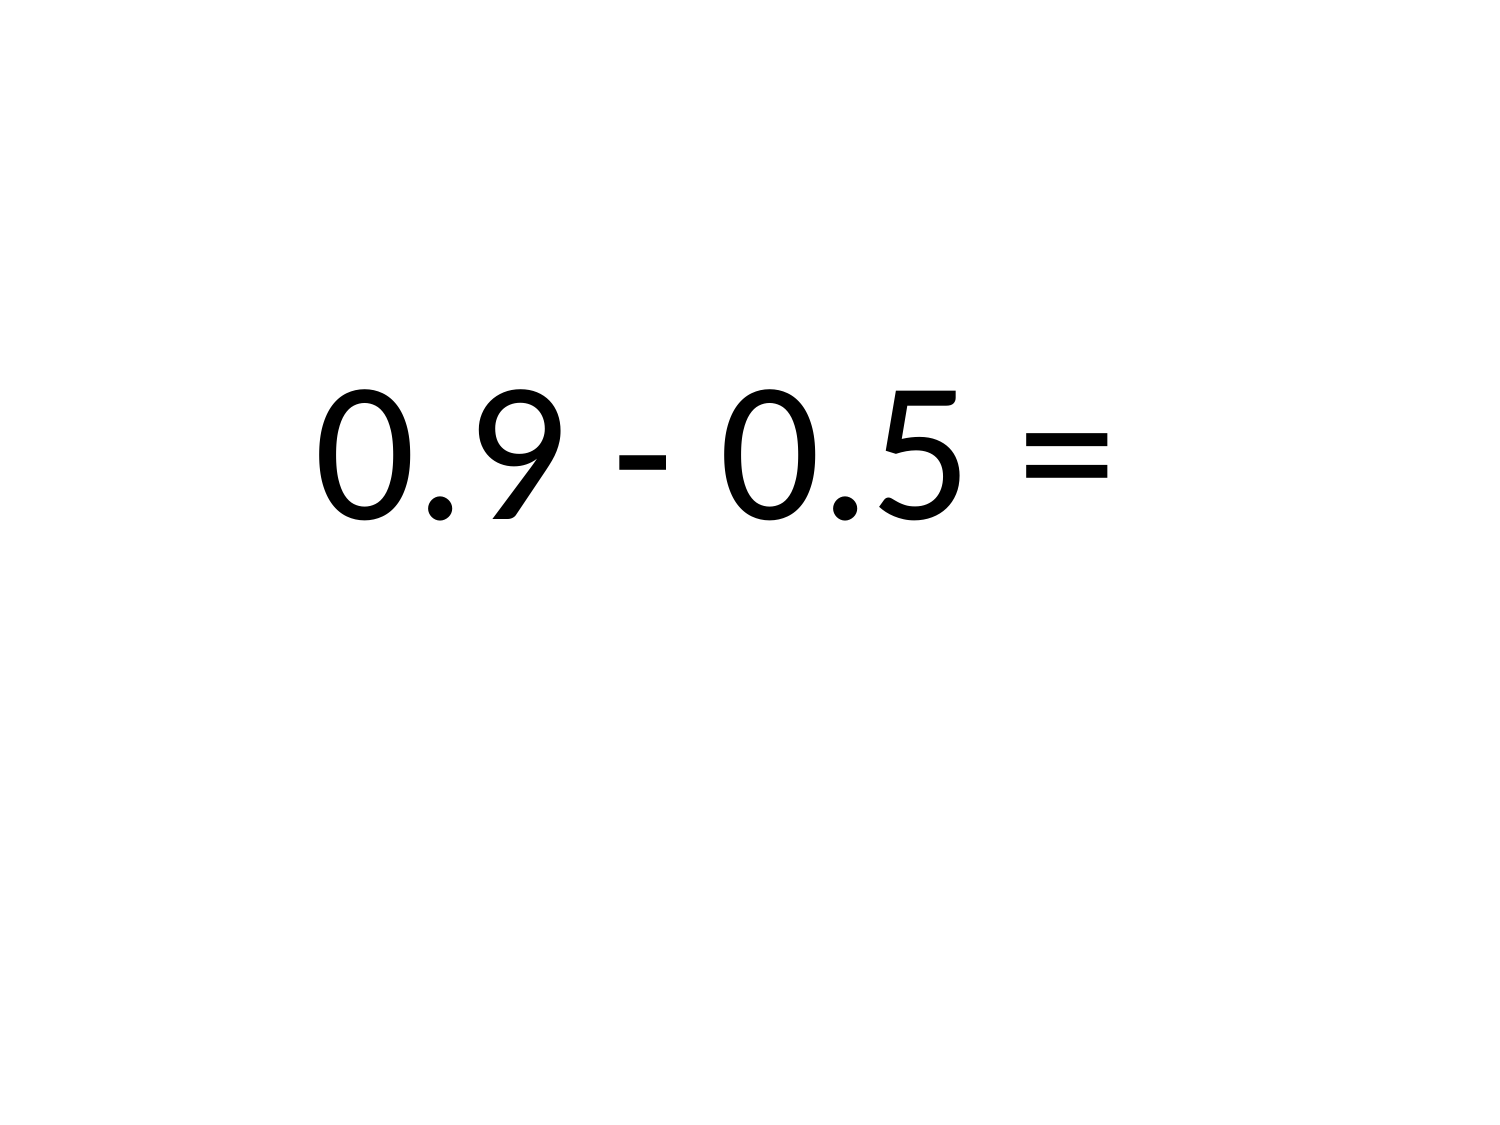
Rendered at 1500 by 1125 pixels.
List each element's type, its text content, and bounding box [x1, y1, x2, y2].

text_box 0.9 - 0.5 = [300, 312, 1225, 568]
